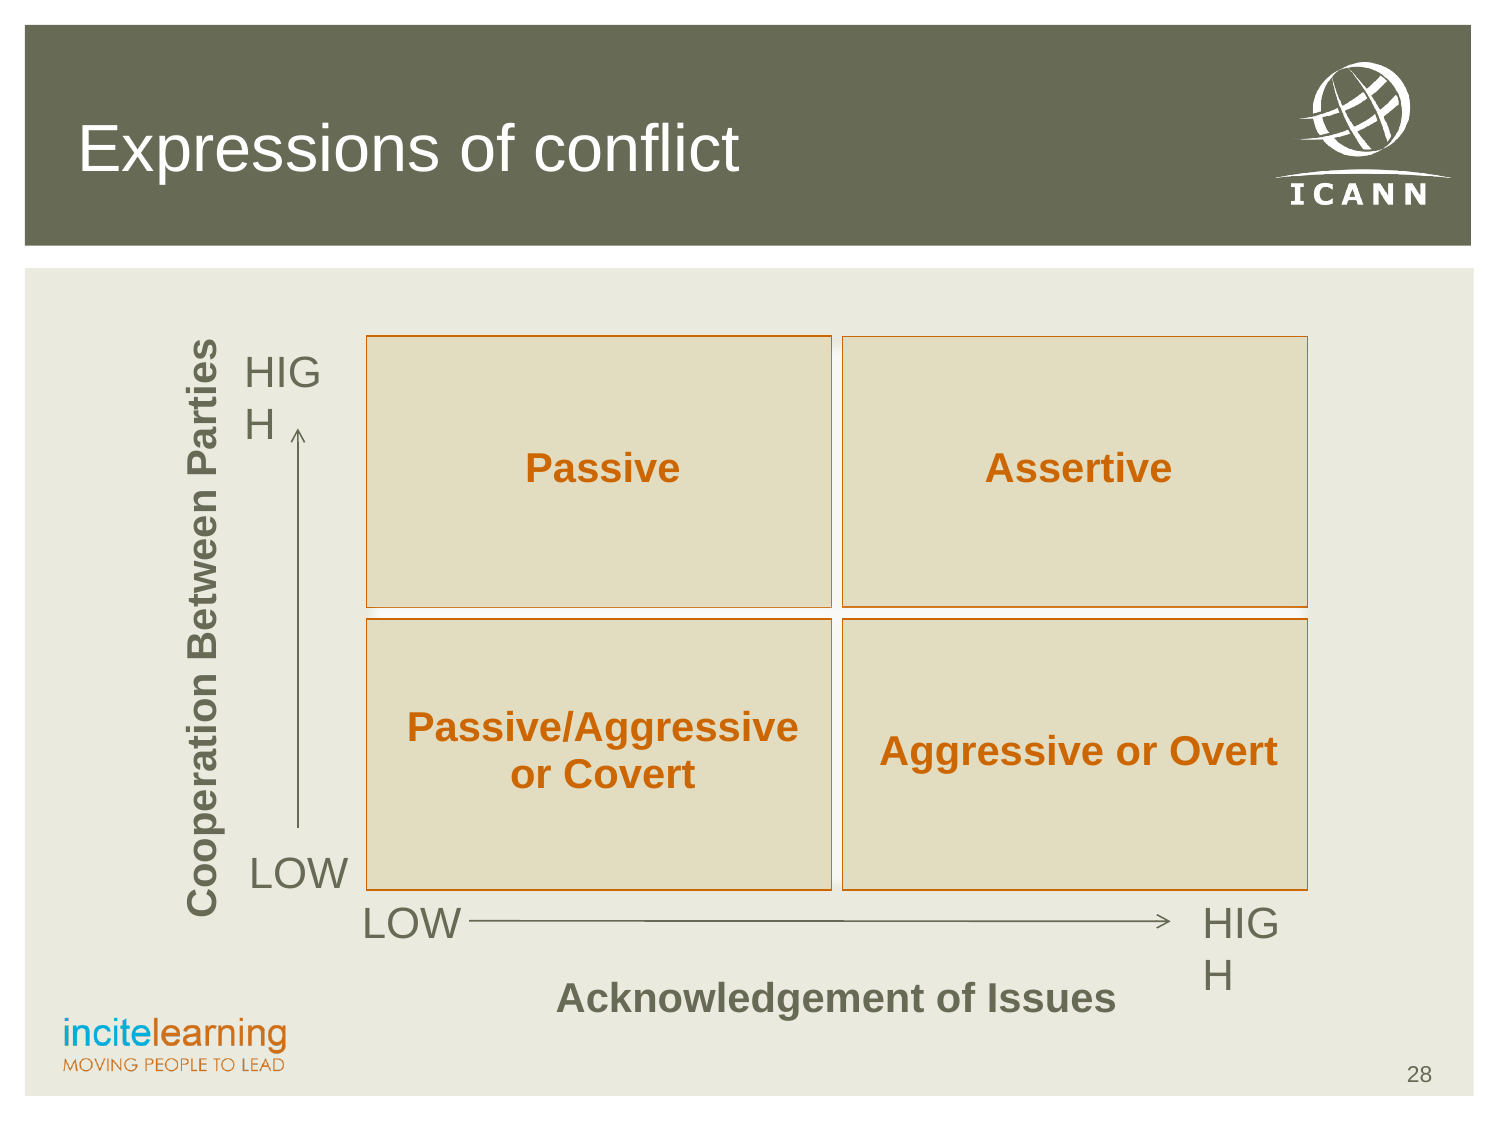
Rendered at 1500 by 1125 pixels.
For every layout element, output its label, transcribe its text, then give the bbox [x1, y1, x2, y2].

picture [1438, 62, 1453, 205]
text_box Passive [366, 336, 832, 608]
text_box Acknowledgement of Issues [474, 970, 1199, 1021]
text_box high [1202, 894, 1310, 1000]
text_box Assertive [842, 336, 1308, 608]
slide_number 28 [1370, 1049, 1469, 1097]
text_box Cooperation Between Parties [174, 293, 225, 964]
text_box low [248, 844, 357, 898]
text_box Passive/Aggressive or Covert [366, 619, 832, 890]
text_box low [361, 894, 470, 948]
picture [62, 1012, 288, 1076]
text_box [160, 275, 1352, 1063]
title Expressions of conflict [62, 58, 1438, 232]
text_box Aggressive or Overt [842, 619, 1308, 890]
text_box high [244, 343, 352, 449]
